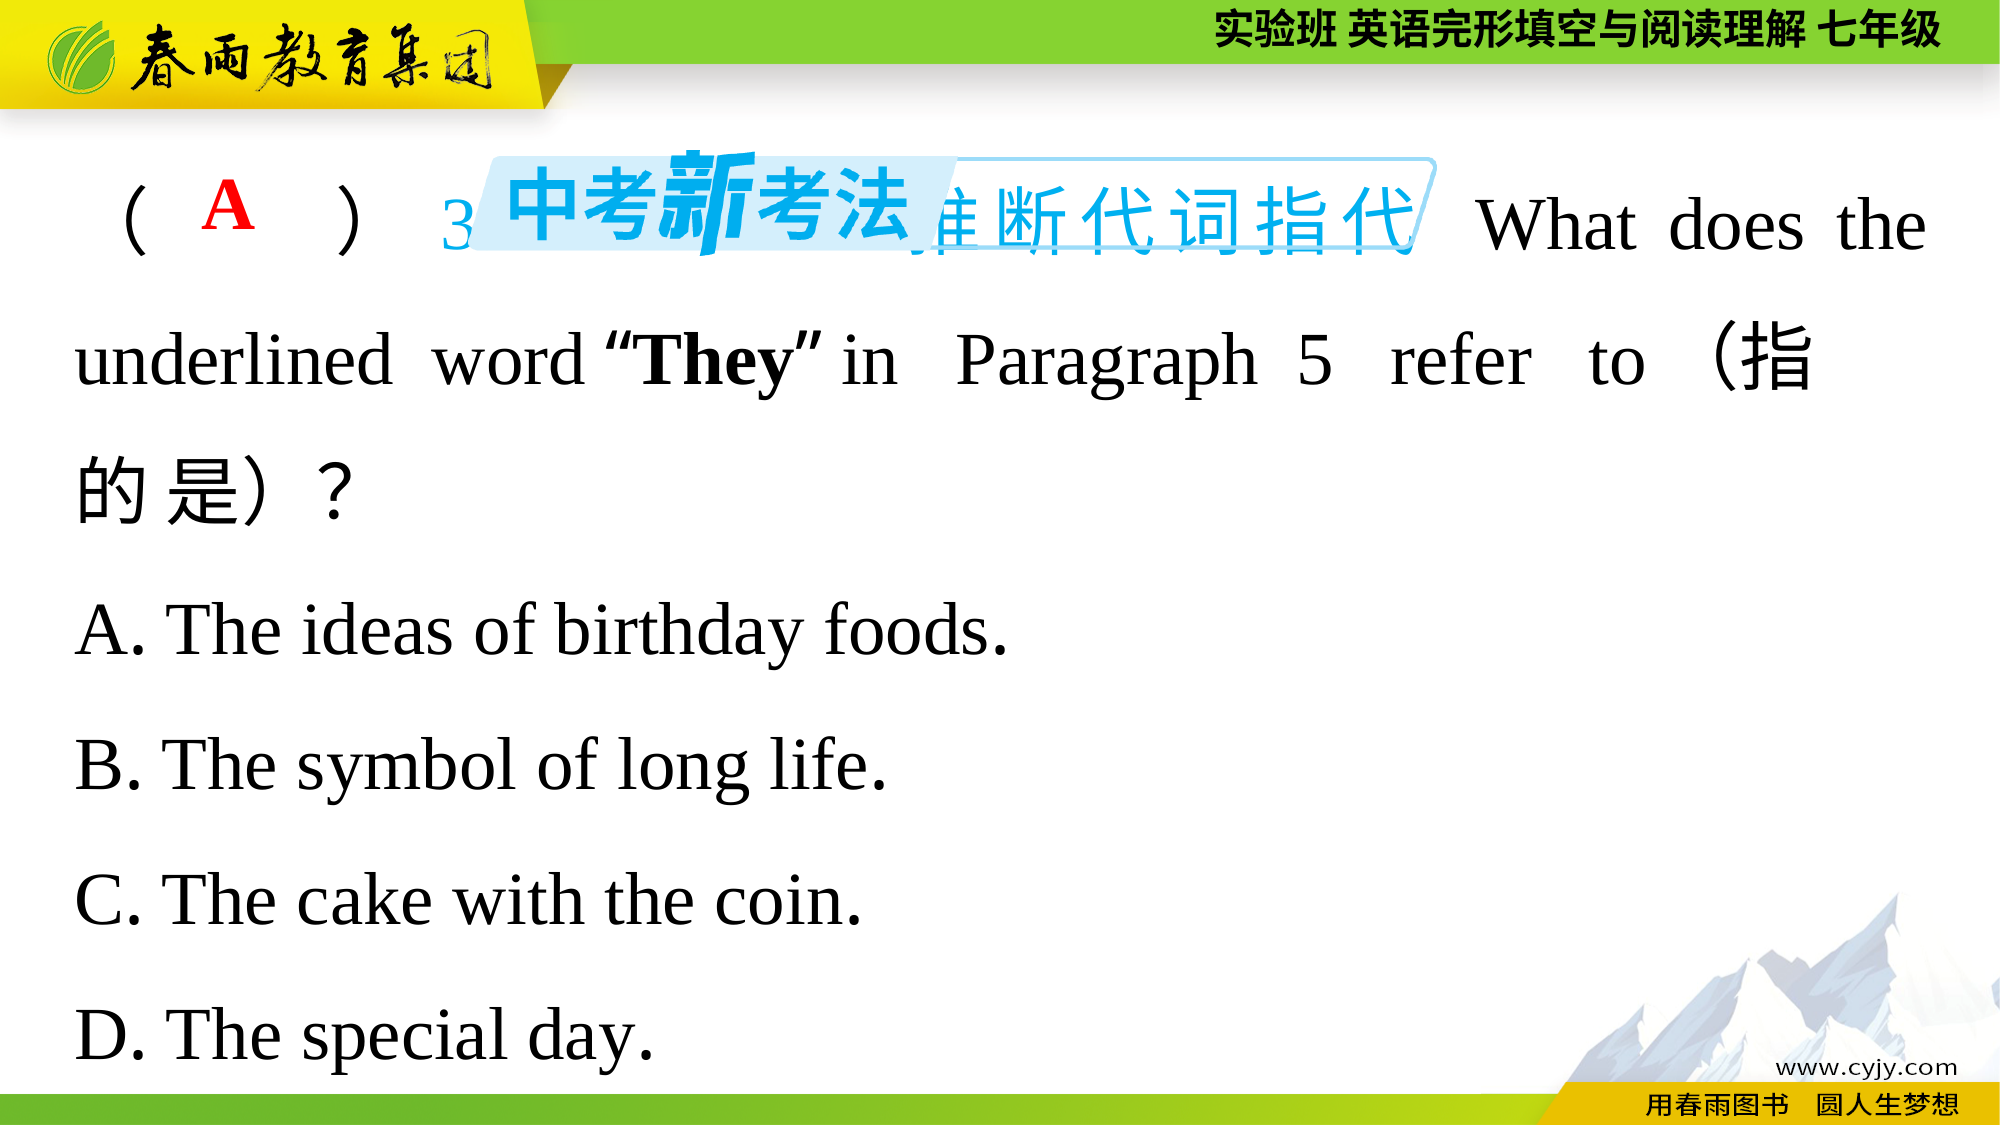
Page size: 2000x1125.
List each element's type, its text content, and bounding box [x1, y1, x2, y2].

picture [0, 0, 2000, 1125]
text_box A [186, 146, 271, 252]
list （ ）3. 推断代词指代 What does the underlined word “They” in Paragraph 5 refer to（指 的 是）？ A. The ideas of birthday foods. B. The symbol of long life. C. The cake with the coin. D. The special day. [59, 122, 1944, 1092]
